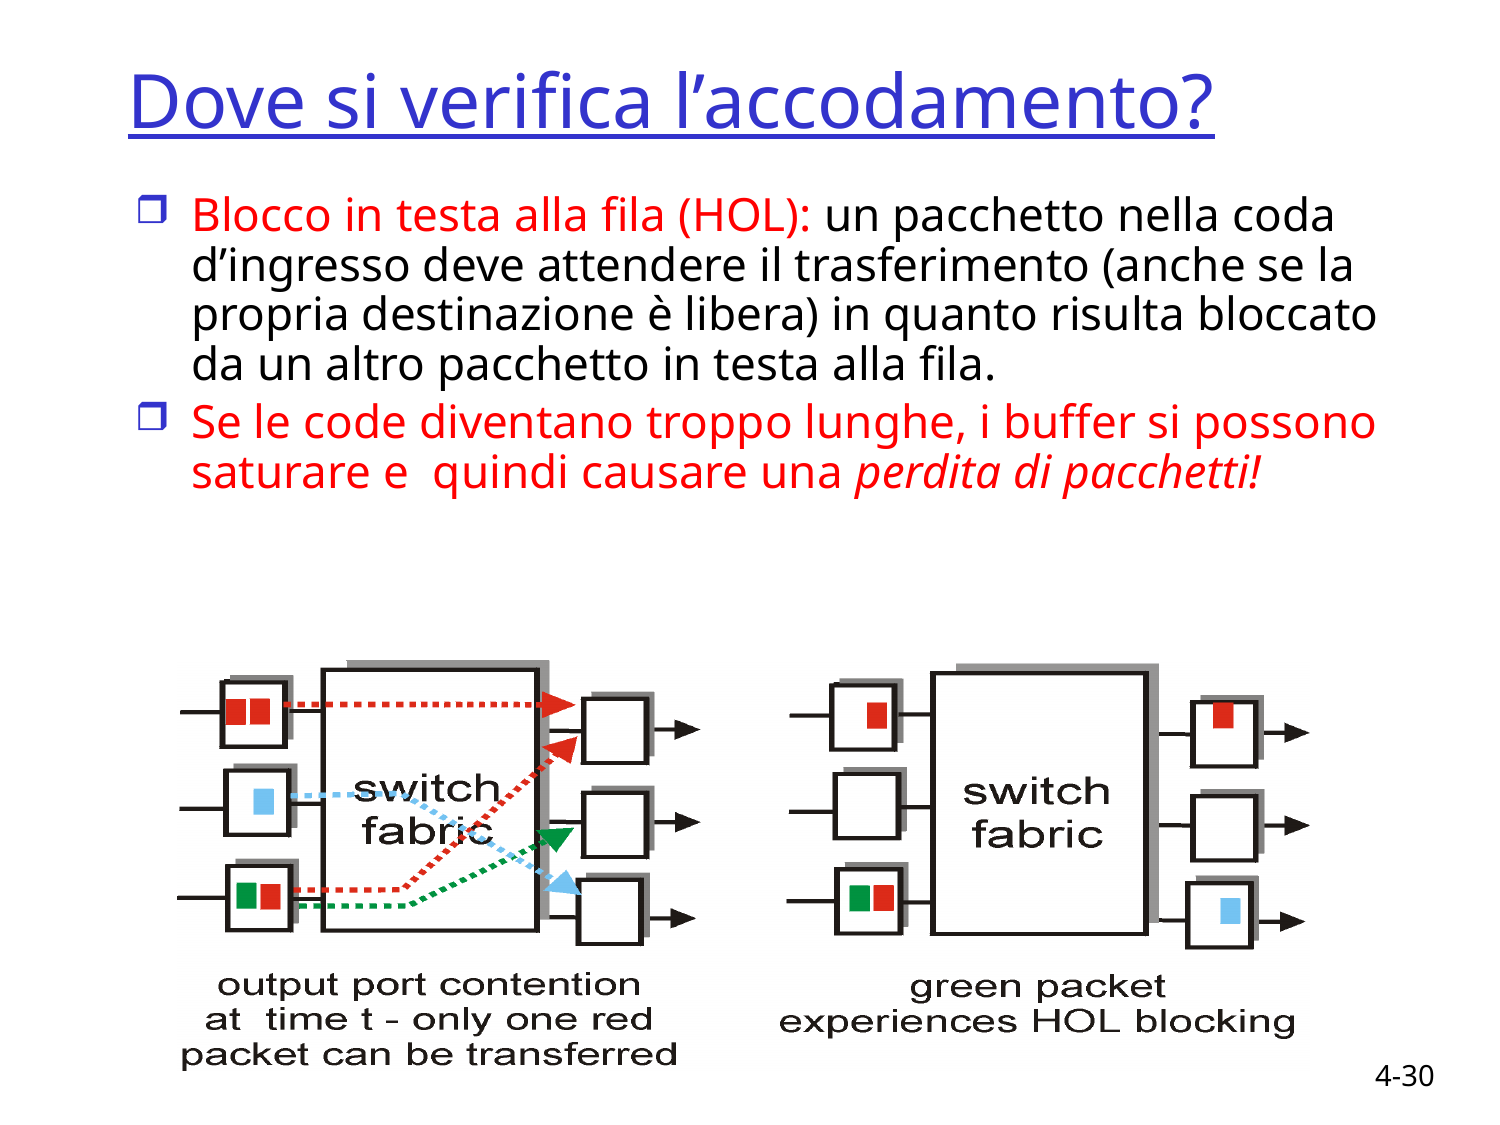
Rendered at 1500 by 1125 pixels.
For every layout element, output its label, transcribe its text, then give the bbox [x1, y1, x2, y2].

slide_number 4-30 [1338, 1049, 1451, 1125]
picture [177, 660, 1310, 1071]
title Dove si verifica l’accodamento? [112, 60, 1388, 136]
list Blocco in testa alla fila (HOL): un pacchetto nella coda d’ingresso deve attendere il trasferimento (anche se la propria destinazione è libera) in quanto risulta bloccato da un altro pacchetto in testa alla fila. Se le code diventano troppo lunghe, i buffer si possono saturare e quindi causare una perdita di pacchetti! [119, 184, 1450, 681]
